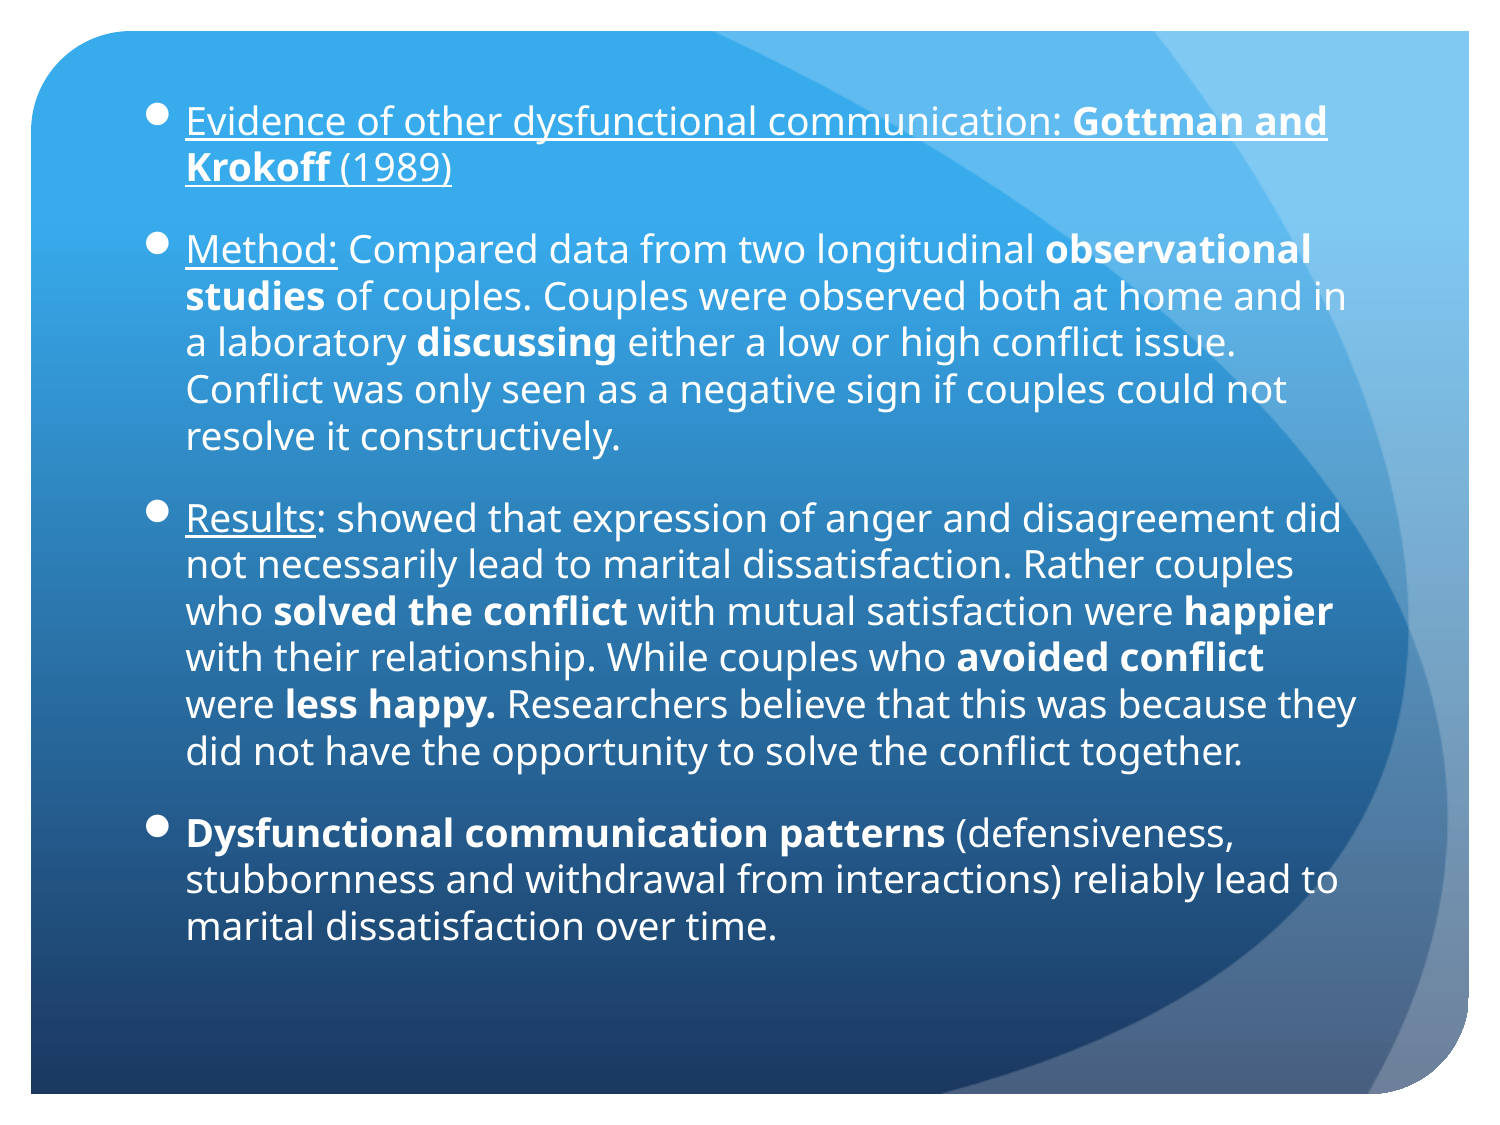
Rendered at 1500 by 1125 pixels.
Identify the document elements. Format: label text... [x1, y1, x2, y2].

list Evidence of other dysfunctional communication: Gottman and Krokoff (1989) Method: Compared data from two longitudinal observational studies of couples. Couples were observed both at home and in a laboratory discussing either a low or high conflict issue. Conflict was only seen as a negative sign if couples could not resolve it constructively. Results: showed that expression of anger and disagreement did not necessarily lead to marital dissatisfaction. Rather couples who solved the conflict with mutual satisfaction were happier with their relationship. While couples who avoided conflict were less happy. Researchers believe that this was because they did not have the opportunity to solve the conflict together. Dysfunctional communication patterns (defensiveness, stubbornness and withdrawal from interactions) reliably lead to marital dissatisfaction over time. [127, 88, 1372, 991]
picture [24, 30, 1473, 1094]
